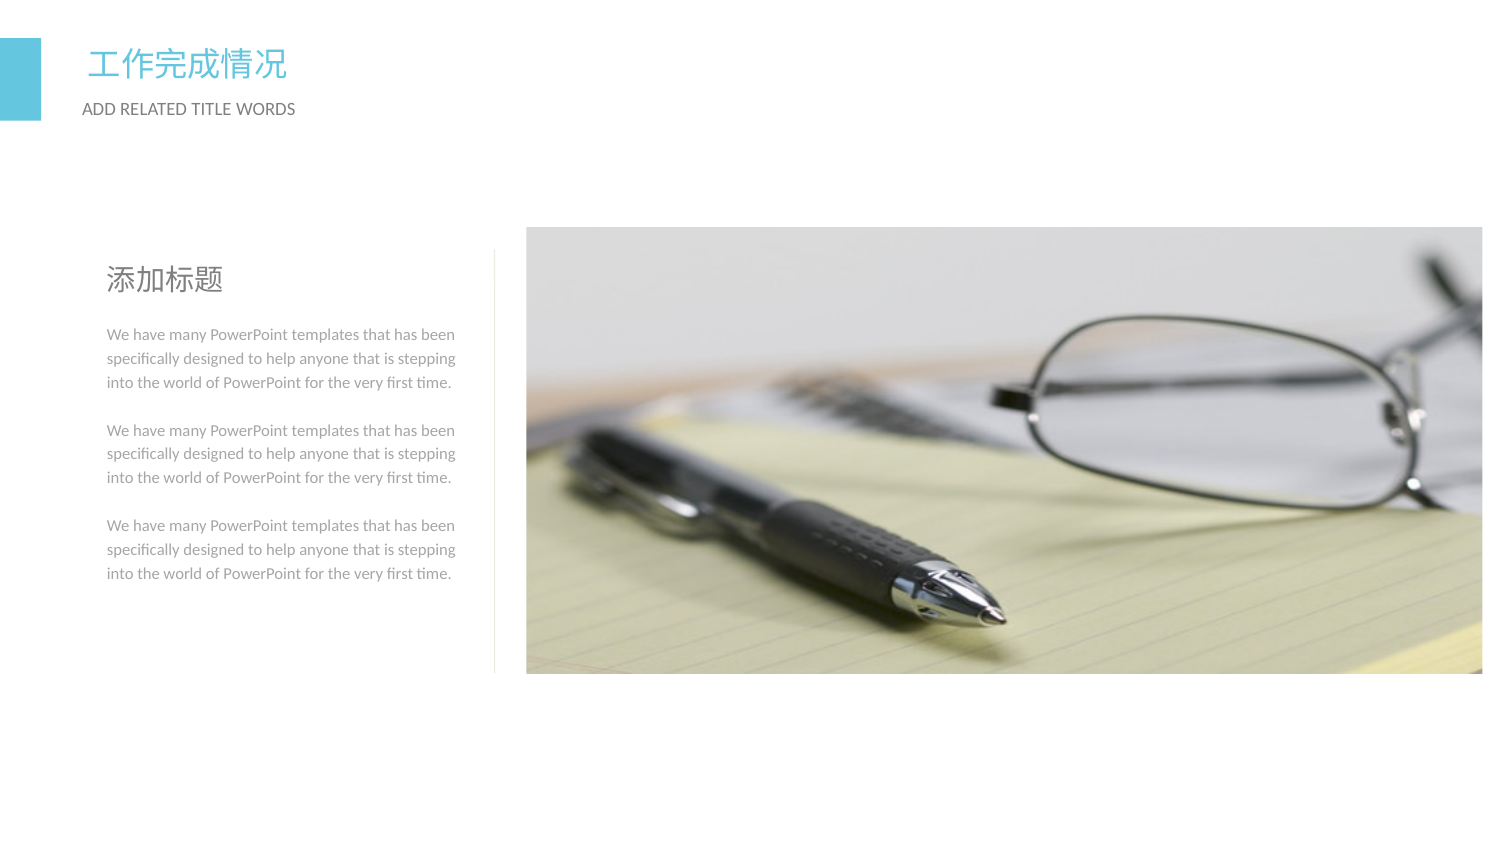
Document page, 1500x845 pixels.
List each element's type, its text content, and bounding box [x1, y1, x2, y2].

text_box [526, 227, 1483, 674]
text_box 添加标题 We have many PowerPoint templates that has been specifically designed to help anyone that is stepping into the world of PowerPoint for the very first time. We have many PowerPoint templates that has been specifically designed to help anyone that is stepping into the world of PowerPoint for the very first time. We have many PowerPoint templates that has been specifically designed to help anyone that is stepping into the world of PowerPoint for the very first time. [106, 260, 461, 583]
